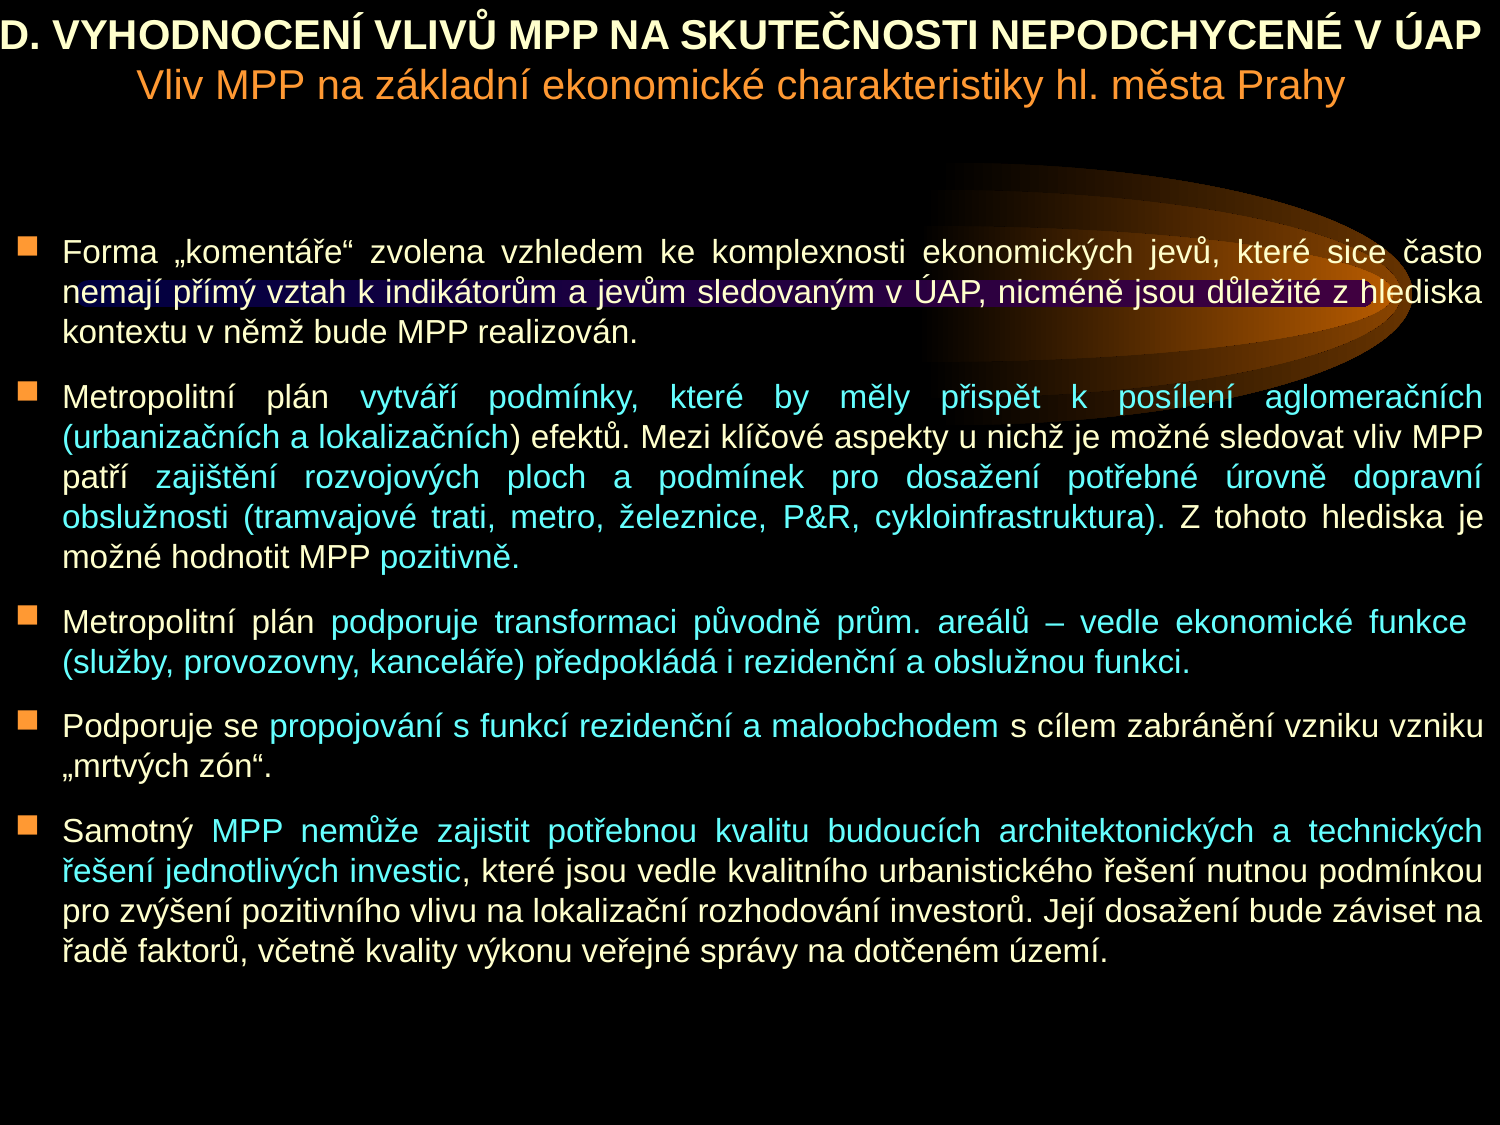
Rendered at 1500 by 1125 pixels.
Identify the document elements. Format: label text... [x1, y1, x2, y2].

title D. VYHODNOCENÍ VLIVŮ MPP NA SKUTEČNOSTI NEPODCHYCENÉ V ÚAP Vliv MPP na základní ekonomické charakteristiky hl. města Prahy [0, 0, 1500, 137]
list Forma „komentáře“ zvolena vzhledem ke komplexnosti ekonomických jevů, které sice často nemají přímý vztah k indikátorům a jevům sledovaným v ÚAP, nicméně jsou důležité z hlediska kontextu v němž bude MPP realizován. Metropolitní plán vytváří podmínky, které by měly přispět k posílení aglomeračních (urbanizačních a lokalizačních) efektů. Mezi klíčové aspekty u nichž je možné sledovat vliv MPP patří zajištění rozvojových ploch a podmínek pro dosažení potřebné úrovně dopravní obslužnosti (tramvajové trati, metro, železnice, P&R, cykloinfrastruktura). Z tohoto hlediska je možné hodnotit MPP pozitivně. Metropolitní plán podporuje transformaci původně prům. areálů – vedle ekonomické funkce (služby, provozovny, kanceláře) předpokládá i rezidenční a obslužnou funkci. Podporuje se propojování s funkcí rezidenční a maloobchodem s cílem zabránění vzniku vzniku „mrtvých zón“. Samotný MPP nemůže zajistit potřebnou kvalitu budoucích architektonických a technických řešení jednotlivých investic, které jsou vedle kvalitního urbanistického řešení nutnou podmínkou pro zvýšení pozitivního vlivu na lokalizační rozhodování investorů. Její dosažení bude záviset na řadě faktorů, včetně kvality výkonu veřejné správy na dotčeném území. [0, 137, 1500, 1063]
